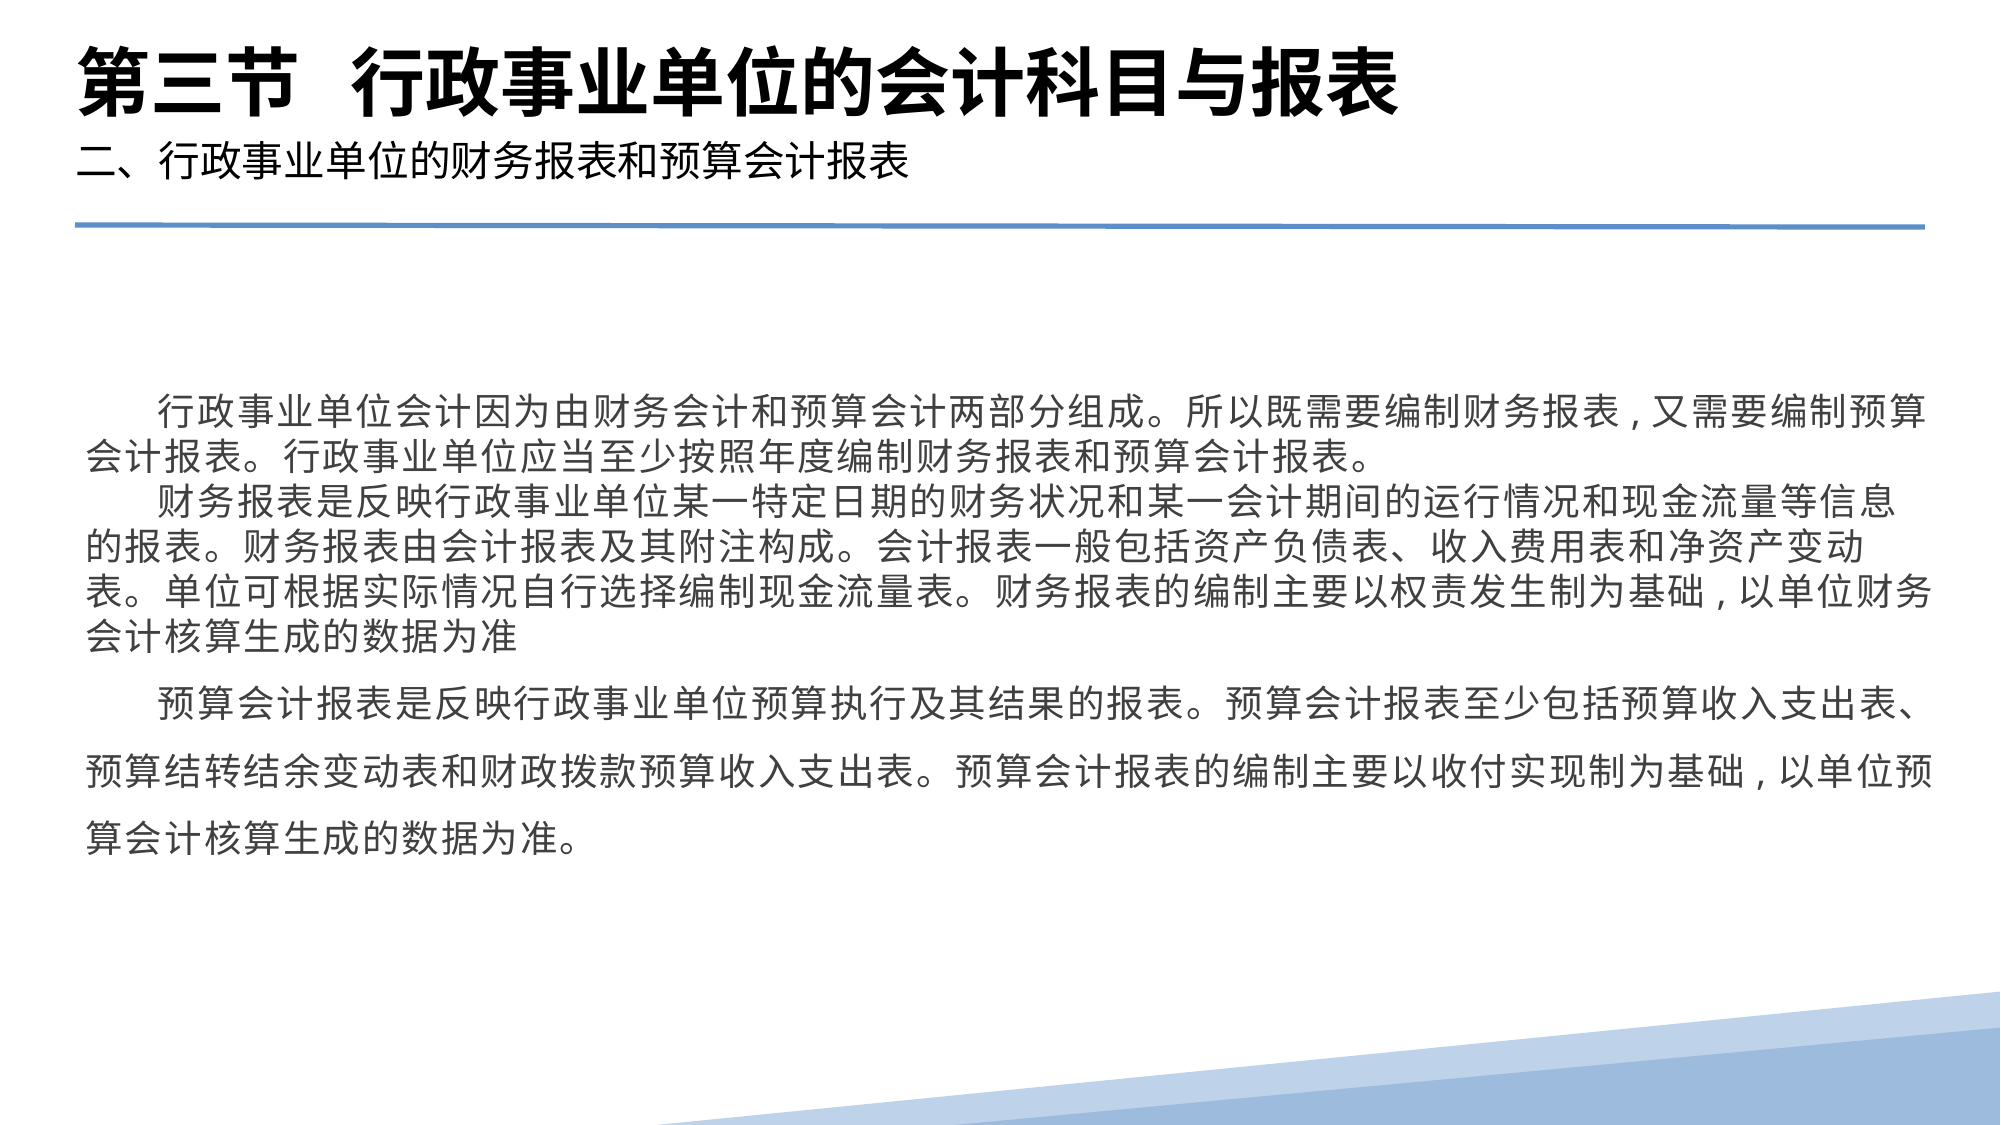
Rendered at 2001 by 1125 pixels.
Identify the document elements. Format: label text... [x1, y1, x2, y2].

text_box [656, 991, 2000, 1125]
text_box 二、行政事业单位的财务报表和预算会计报表 [75, 124, 1925, 200]
text_box 第三节 行政事业单位的会计科目与报表 [75, 24, 1925, 124]
text_box 行政事业单位会计因为由财务会计和预算会计两部分组成。所以既需要编制财务报表,又需要编制预算会计报表。行政事业单位应当至少按照年度编制财务报表和预算会计报表。 财务报表是反映行政事业单位某一特定日期的财务状况和某一会计期间的运行情况和现金流量等信息的报表。财务报表由会计报表及其附注构成。会计报表一般包括资产负债表、收入费用表和净资产变动表。单位可根据实际情况自行选择编制现金流量表。财务报表的编制主要以权责发生制为基础,以单位财务会计核算生成的数据为准 预算会计报表是反映行政事业单位预算执行及其结果的报表。预算会计报表至少包括预算收入支出表、预算结转结余变动表和财政拨款预算收入支出表。预算会计报表的编制主要以收付实现制为基础,以单位预算会计核算生成的数据为准。 [75, 251, 1948, 1067]
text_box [74, 224, 1925, 228]
